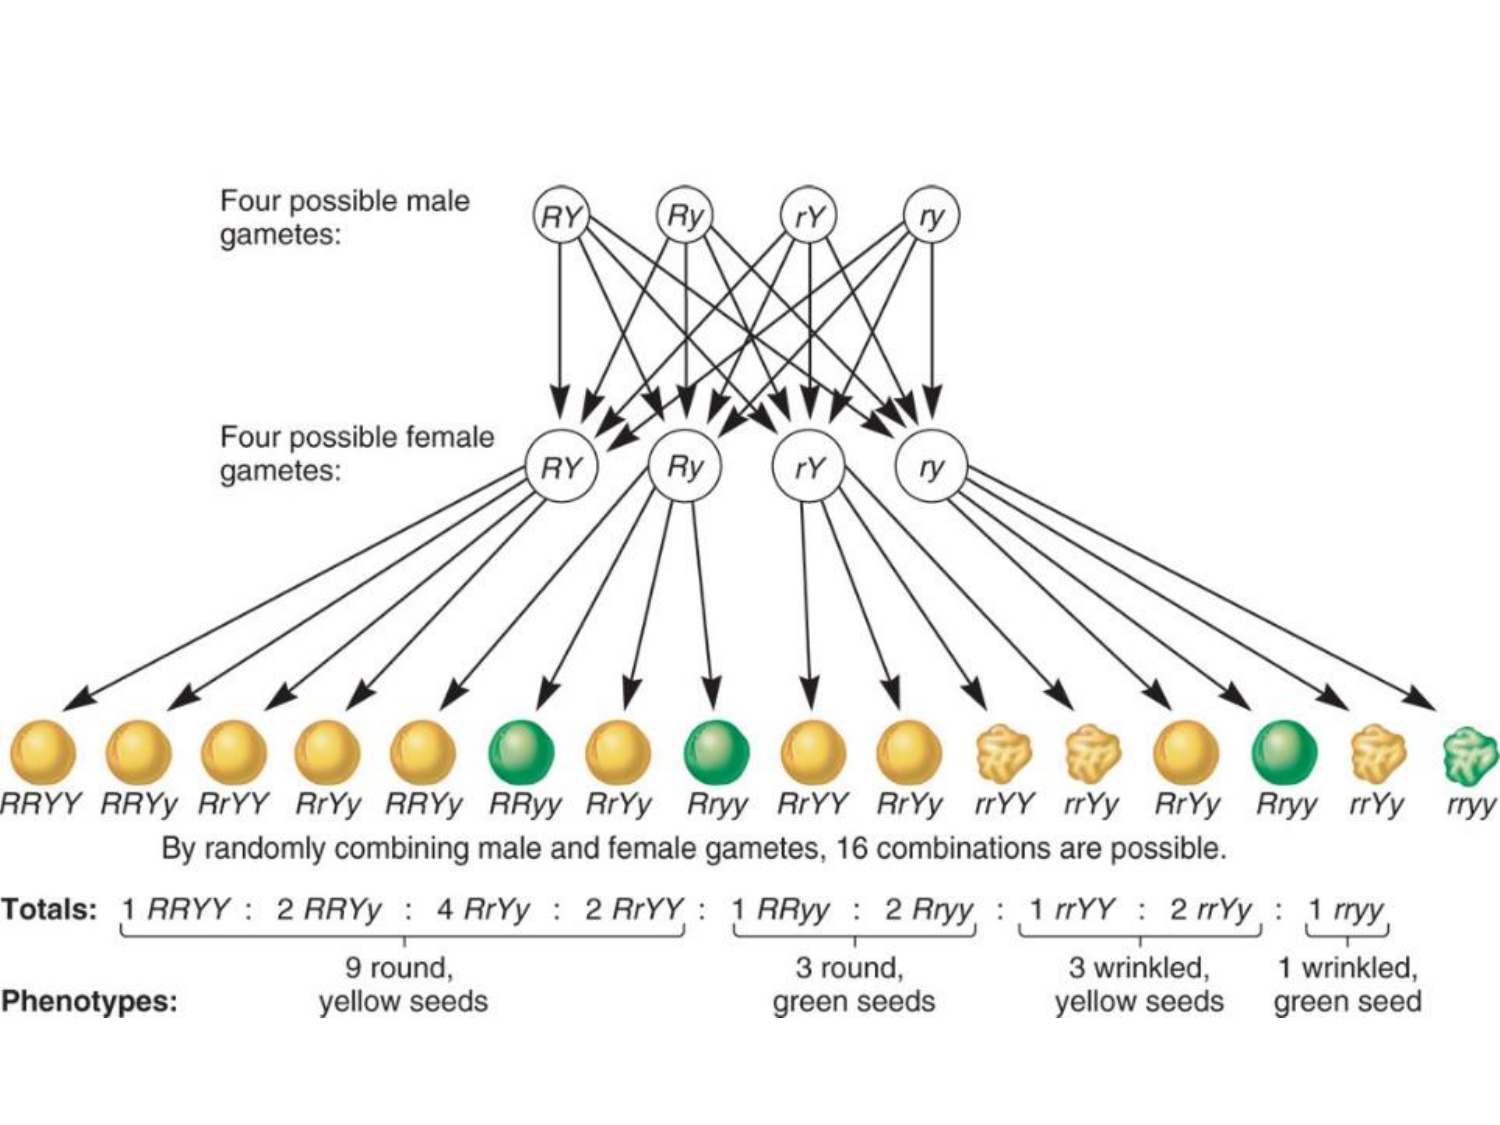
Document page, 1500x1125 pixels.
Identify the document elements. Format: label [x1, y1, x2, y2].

picture [0, 174, 1500, 1019]
